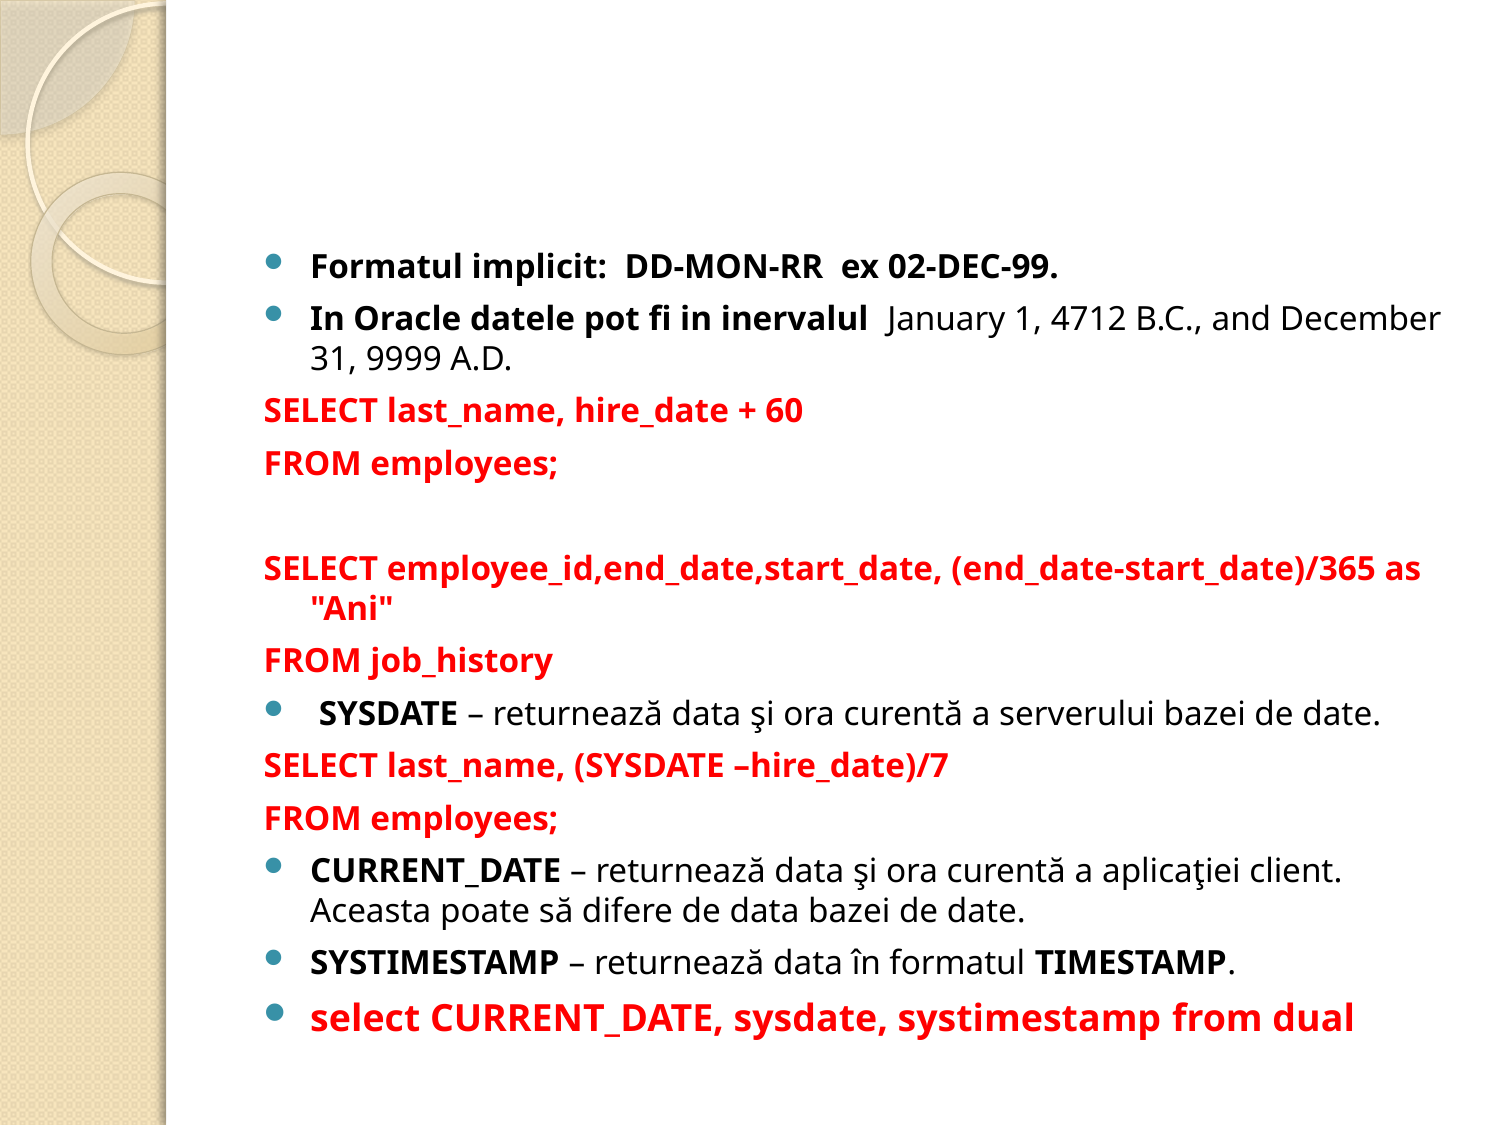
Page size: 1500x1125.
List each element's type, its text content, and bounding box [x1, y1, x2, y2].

list Formatul implicit: DD-MON-RR ex 02-DEC-99. In Oracle datele pot fi in inervalul January 1, 4712 B.C., and December 31, 9999 A.D. SELECT last_name, hire_date + 60 FROM employees; SELECT employee_id,end_date,start_date, (end_date-start_date)/365 as "Ani" FROM job_history SYSDATE – returnează data şi ora curentă a serverului bazei de date. SELECT last_name, (SYSDATE –hire_date)/7 FROM employees; CURRENT_DATE – returnează data şi ora curentă a aplicaţiei client. Aceasta poate să difere de data bazei de date. SYSTIMESTAMP – returnează data în formatul TIMESTAMP. select CURRENT_DATE, sysdate, systimestamp from dual [235, 237, 1466, 1090]
